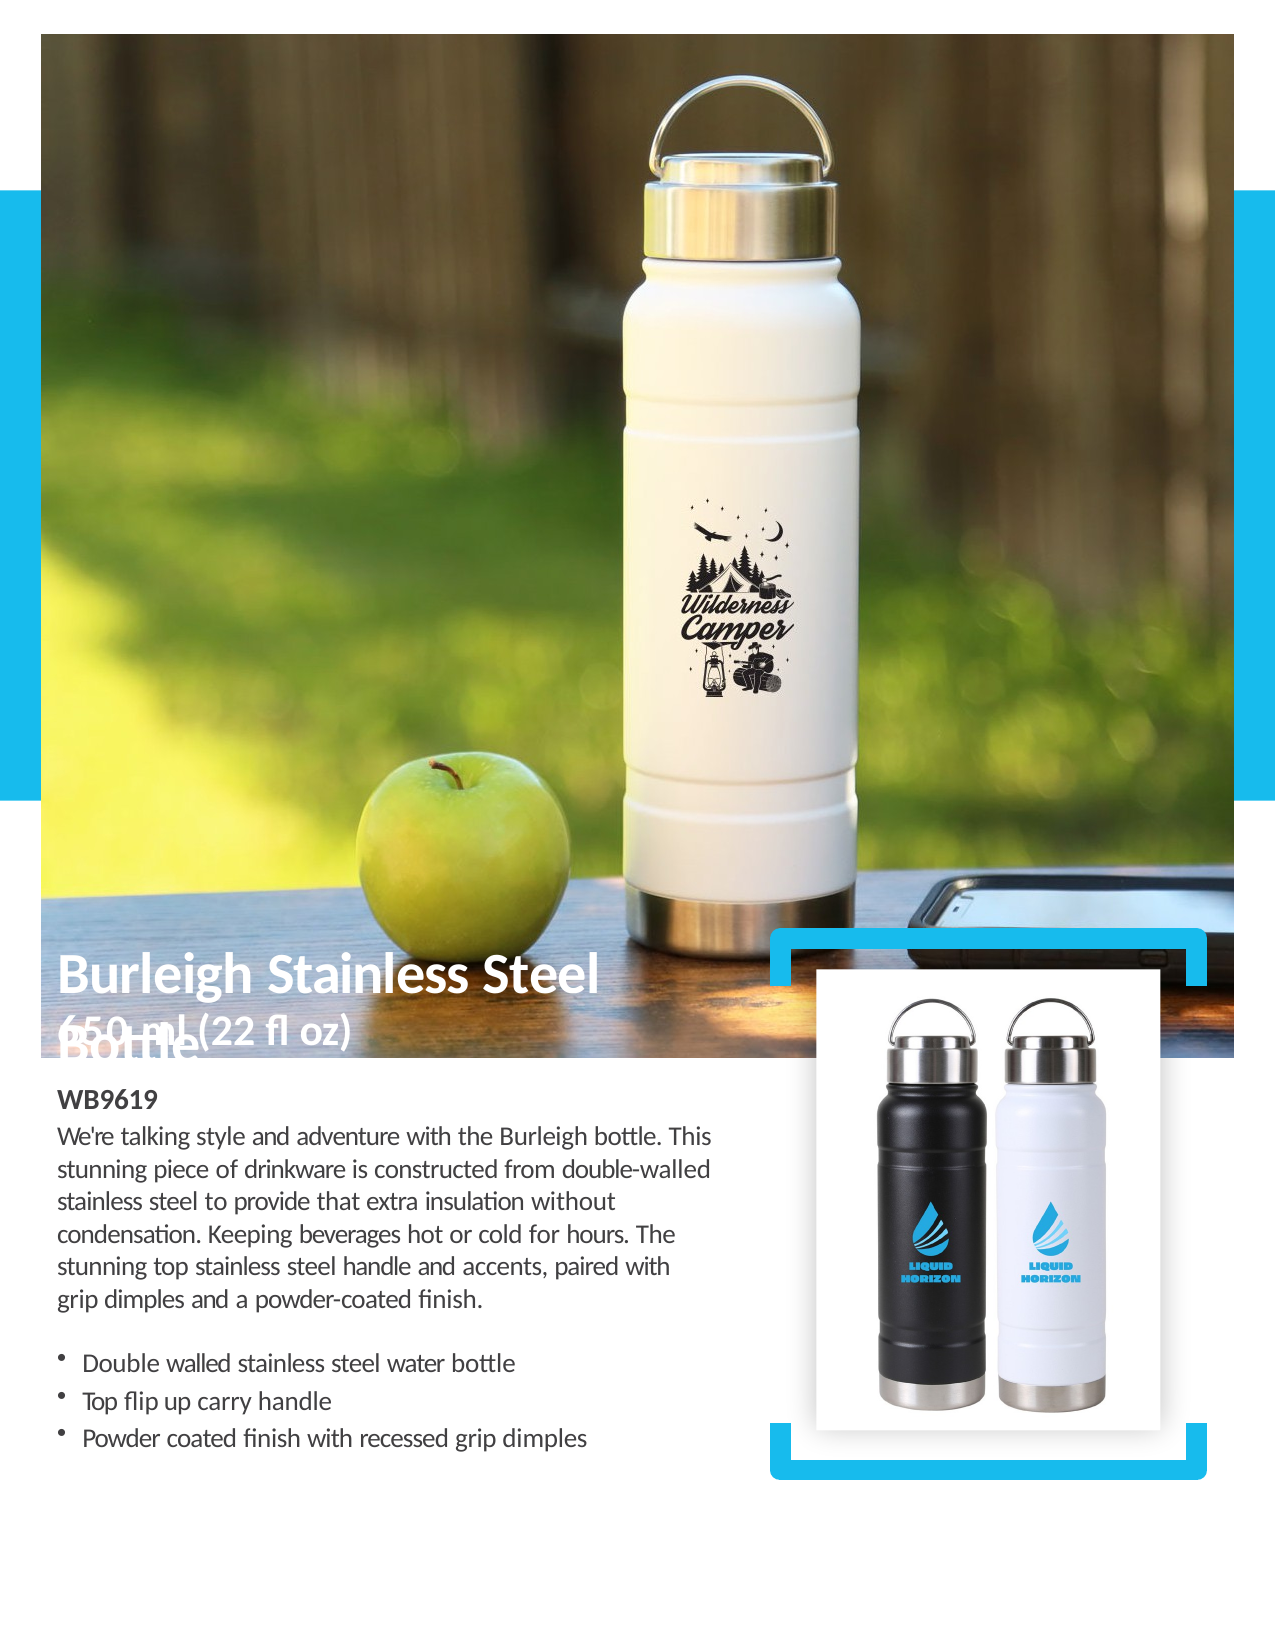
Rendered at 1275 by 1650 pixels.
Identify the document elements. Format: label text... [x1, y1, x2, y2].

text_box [769, 920, 1208, 1481]
text_box 650 ml (22 fl oz) WB9619 We're talking style and adventure with the Burleigh bottle. This stunning piece of drinkware is constructed from double-walled stainless steel to provide that extra insulation without condensation. Keeping beverages hot or cold for hours. The stunning top stainless steel handle and accents, paired with grip dimples and a powder-coated finish. Double walled stainless steel water bottle Top flip up carry handle Powder coated finish with recessed grip dimples [55, 1000, 719, 1453]
text_box Burleigh Stainless Steel Bottle [55, 933, 757, 1076]
picture [41, 34, 1234, 1058]
